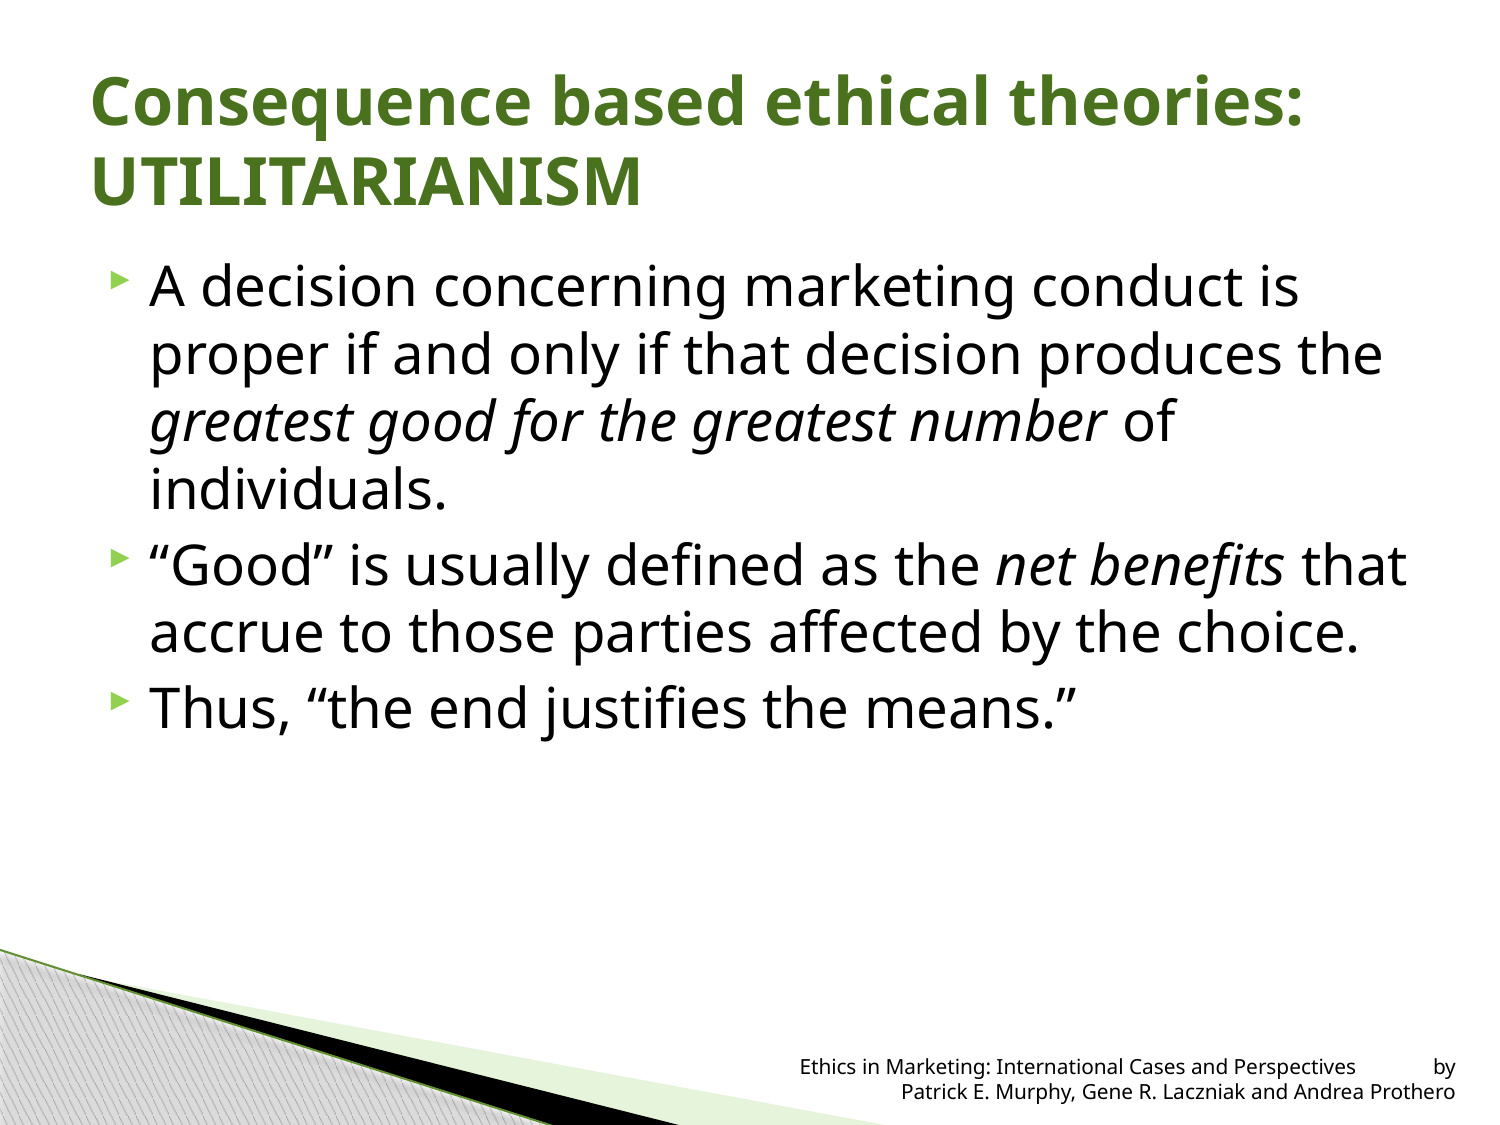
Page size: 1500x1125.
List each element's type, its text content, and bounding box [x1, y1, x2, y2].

title Consequence based ethical theories: UTILITARIANISM [75, 45, 1425, 233]
footer Ethics in Marketing: International Cases and Perspectives by Patrick E. Murphy, Gene R. Laczniak and Andrea Prothero [718, 1051, 1471, 1112]
list A decision concerning marketing conduct is proper if and only if that decision produces the greatest good for the greatest number of individuals. “Good” is usually defined as the net benefits that accrue to those parties affected by the choice. Thus, “the end justifies the means.” [75, 243, 1425, 986]
